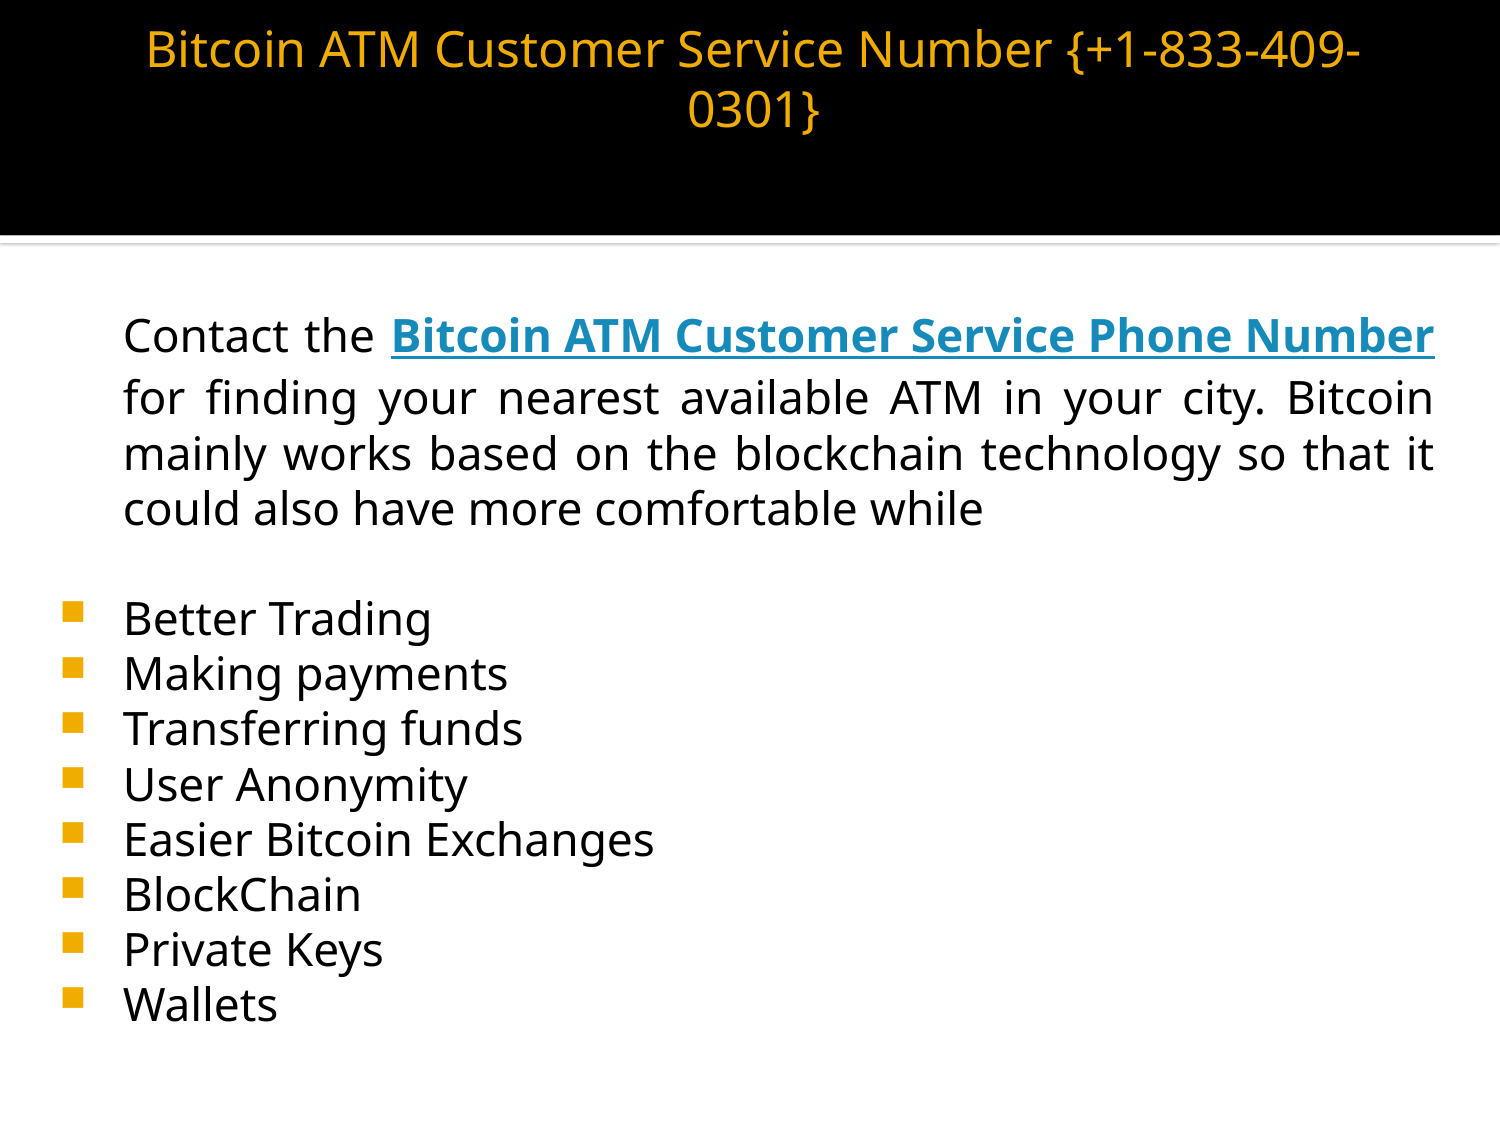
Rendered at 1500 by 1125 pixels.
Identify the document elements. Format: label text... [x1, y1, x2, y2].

list Contact the Bitcoin ATM Customer Service Phone Number for finding your nearest available ATM in your city. Bitcoin mainly works based on the blockchain technology so that it could also have more comfortable while Better Trading Making payments Transferring funds User Anonymity Easier Bitcoin Exchanges BlockChain Private Keys Wallets [50, 291, 1450, 1050]
title Bitcoin ATM Customer Service Number {+1-833-409-0301} [75, 75, 1425, 200]
